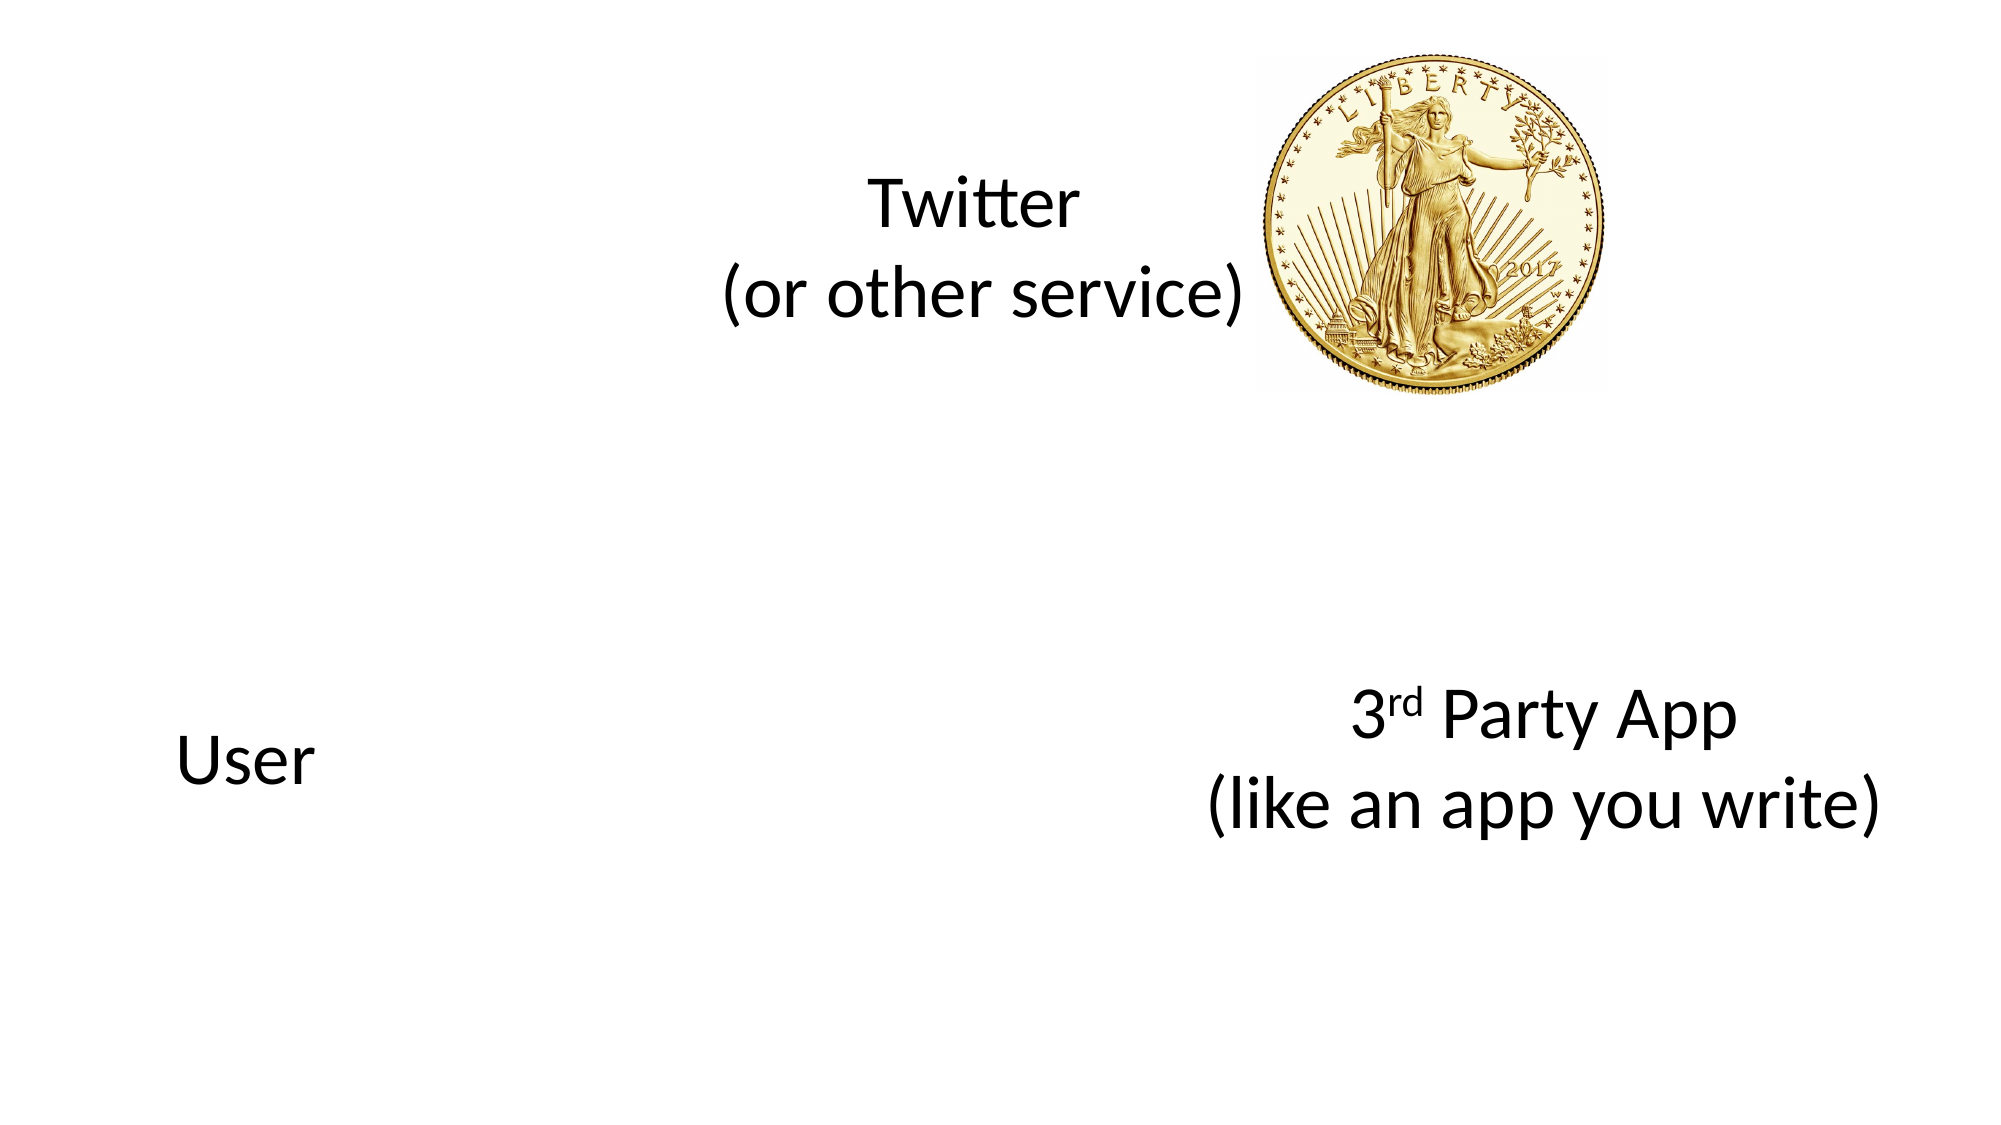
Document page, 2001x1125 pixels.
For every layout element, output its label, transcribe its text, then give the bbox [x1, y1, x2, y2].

text_box 3rd Party App (like an app you write) [1190, 656, 1899, 852]
text_box User [160, 701, 332, 807]
text_box Twitter (or other service) [705, 145, 1255, 341]
picture [1255, 51, 1609, 396]
